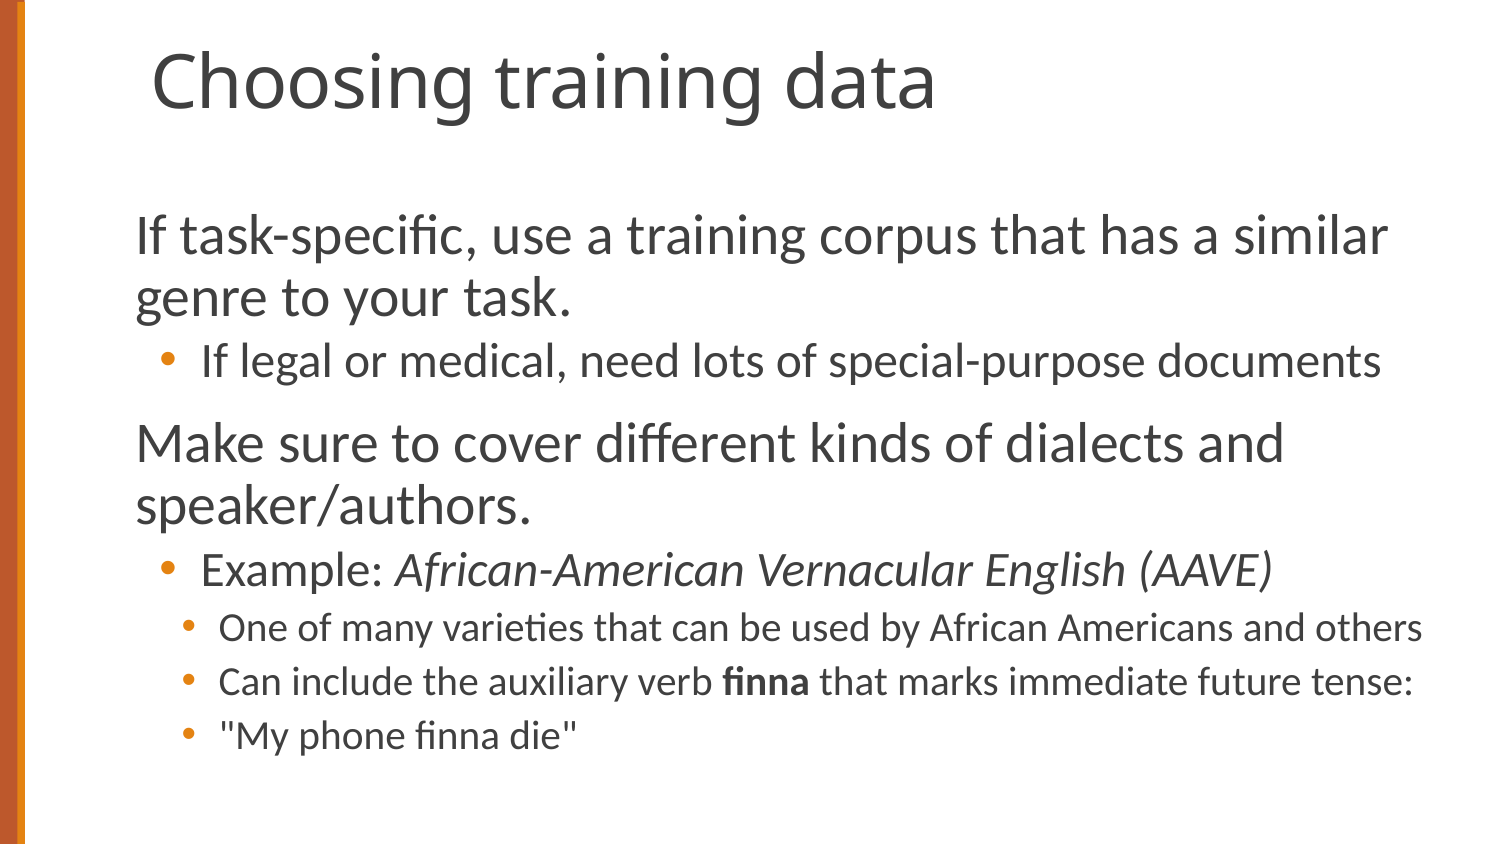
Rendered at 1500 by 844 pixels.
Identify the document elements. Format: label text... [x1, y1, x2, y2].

text_box [503, 700, 534, 777]
list If task-specific, use a training corpus that has a similar genre to your task. If legal or medical, need lots of special-purpose documents Make sure to cover different kinds of dialects and speaker/authors. Example: African-American Vernacular English (AAVE) One of many varieties that can be used by African Americans and others Can include the auxiliary verb finna that marks immediate future tense: "My phone finna die" [135, 196, 1450, 772]
title Choosing training data [135, 19, 1373, 132]
